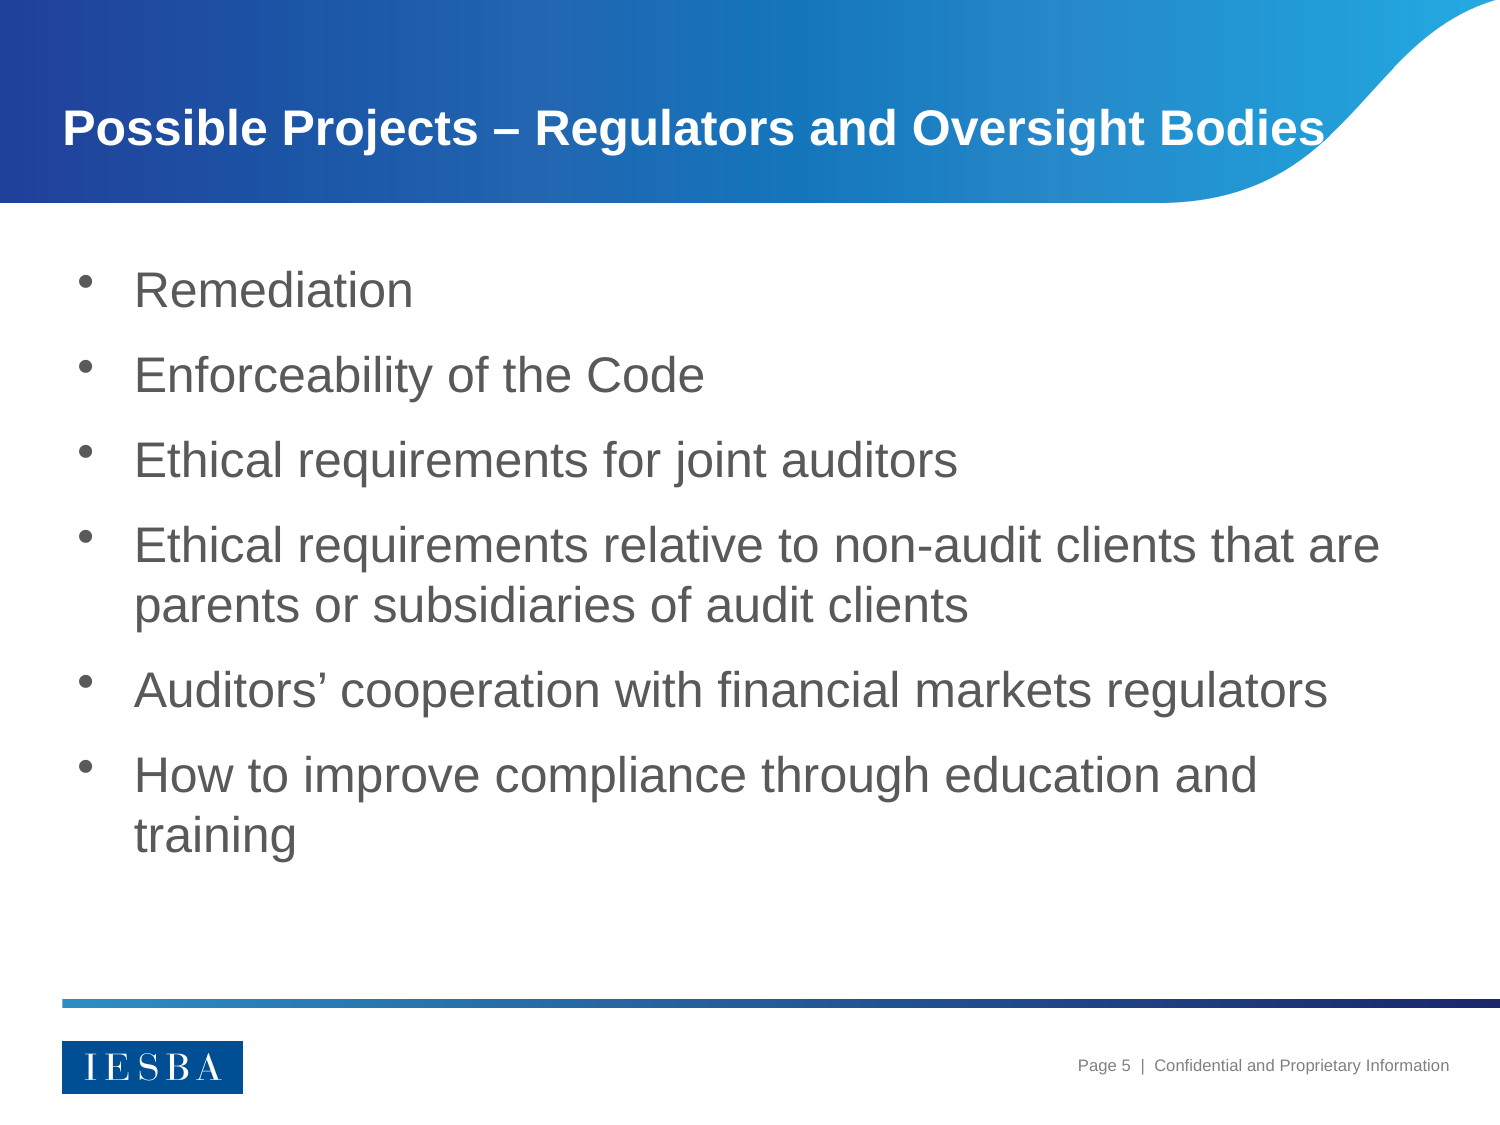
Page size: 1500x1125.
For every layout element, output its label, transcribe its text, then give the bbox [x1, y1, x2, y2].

title Possible Projects – Regulators and Oversight Bodies [62, 105, 1350, 206]
picture [0, 0, 1497, 203]
picture [62, 1041, 243, 1094]
list Remediation Enforceability of the Code Ethical requirements for joint auditors Ethical requirements relative to non-audit clients that are parents or subsidiaries of audit clients Auditors’ cooperation with financial markets regulators How to improve compliance through education and training [62, 249, 1450, 925]
